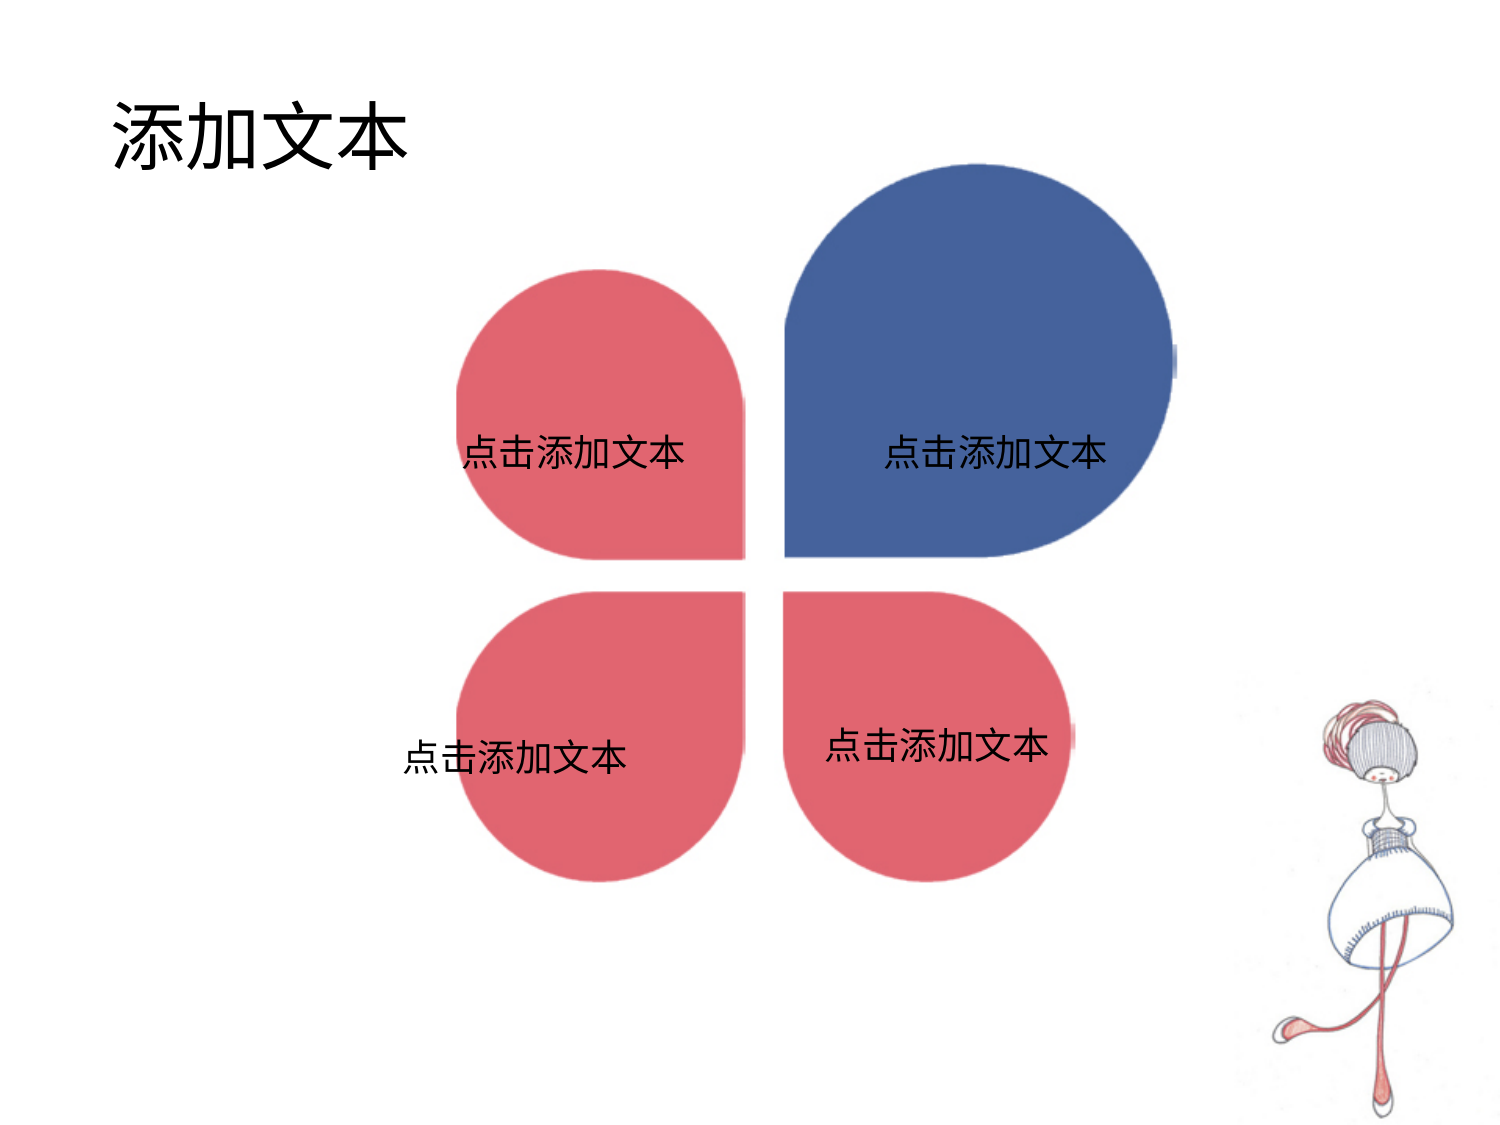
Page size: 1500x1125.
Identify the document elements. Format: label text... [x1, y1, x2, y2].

picture [0, 0, 1500, 1125]
text_box 点击添加文本 [446, 421, 702, 482]
text_box 点击添加文本 [868, 421, 1124, 482]
text_box 点击添加文本 [809, 714, 1065, 775]
text_box 添加文本 [95, 81, 426, 187]
text_box 点击添加文本 [387, 726, 643, 787]
